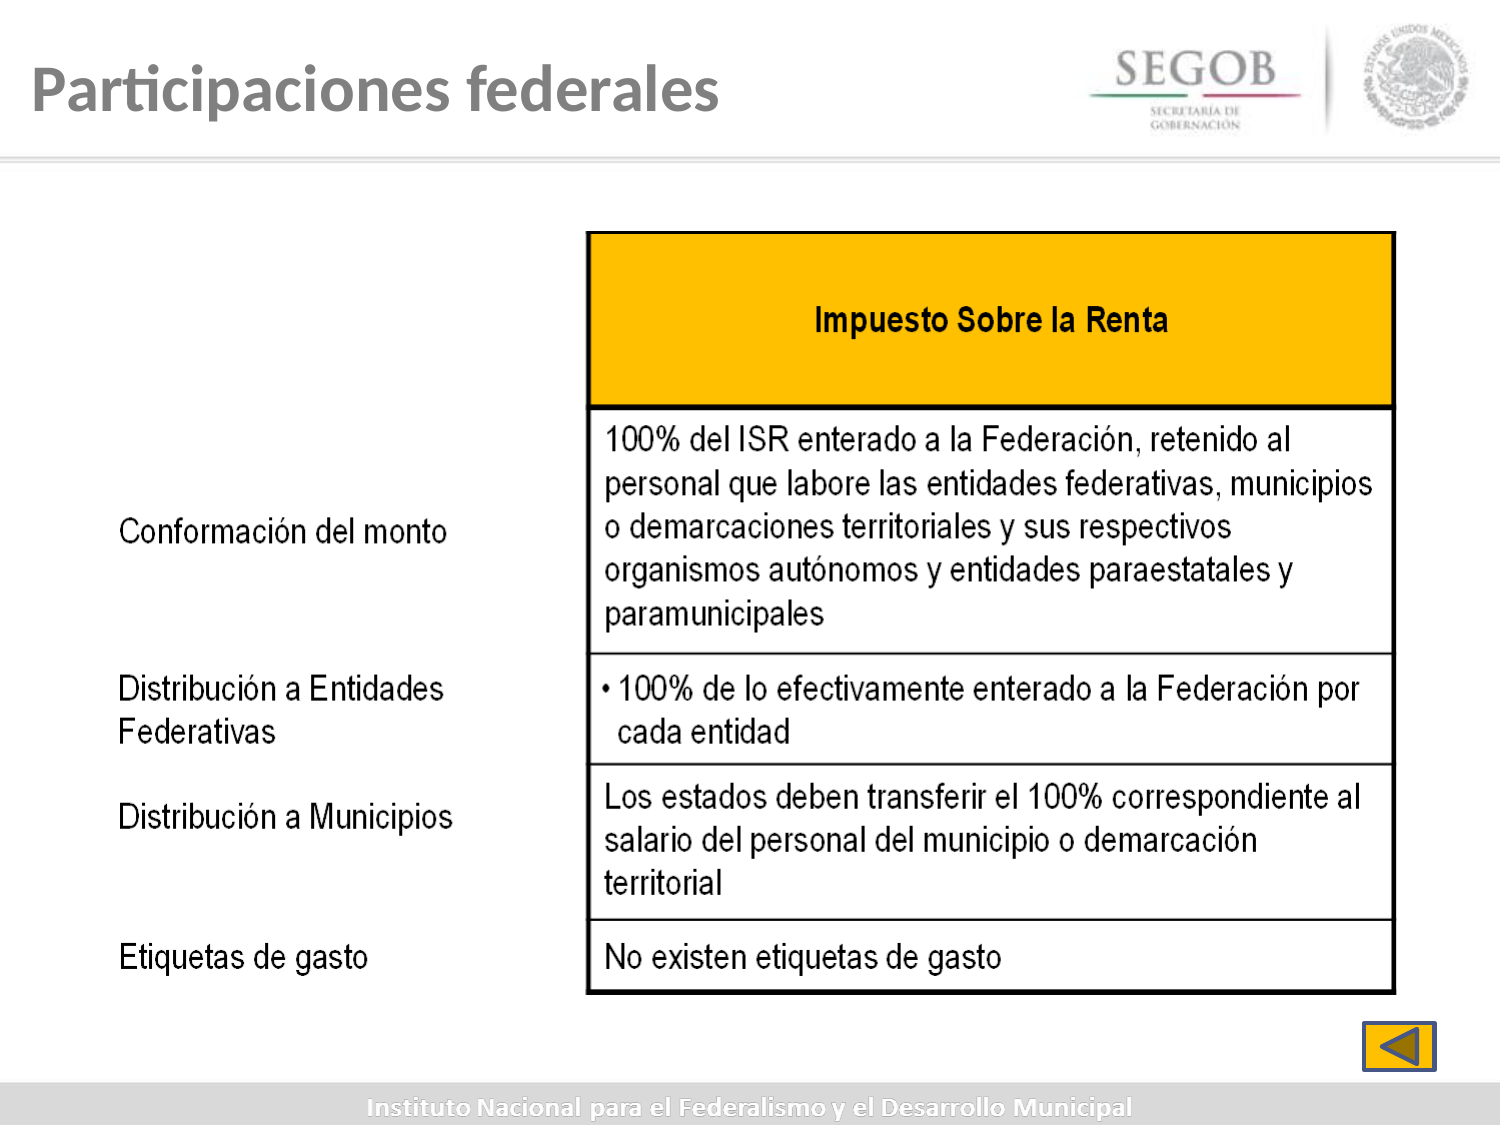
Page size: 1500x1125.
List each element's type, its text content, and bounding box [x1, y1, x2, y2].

text_box [1362, 1021, 1437, 1072]
text_box Participaciones federales [16, 52, 1069, 132]
picture [0, 0, 1500, 1125]
